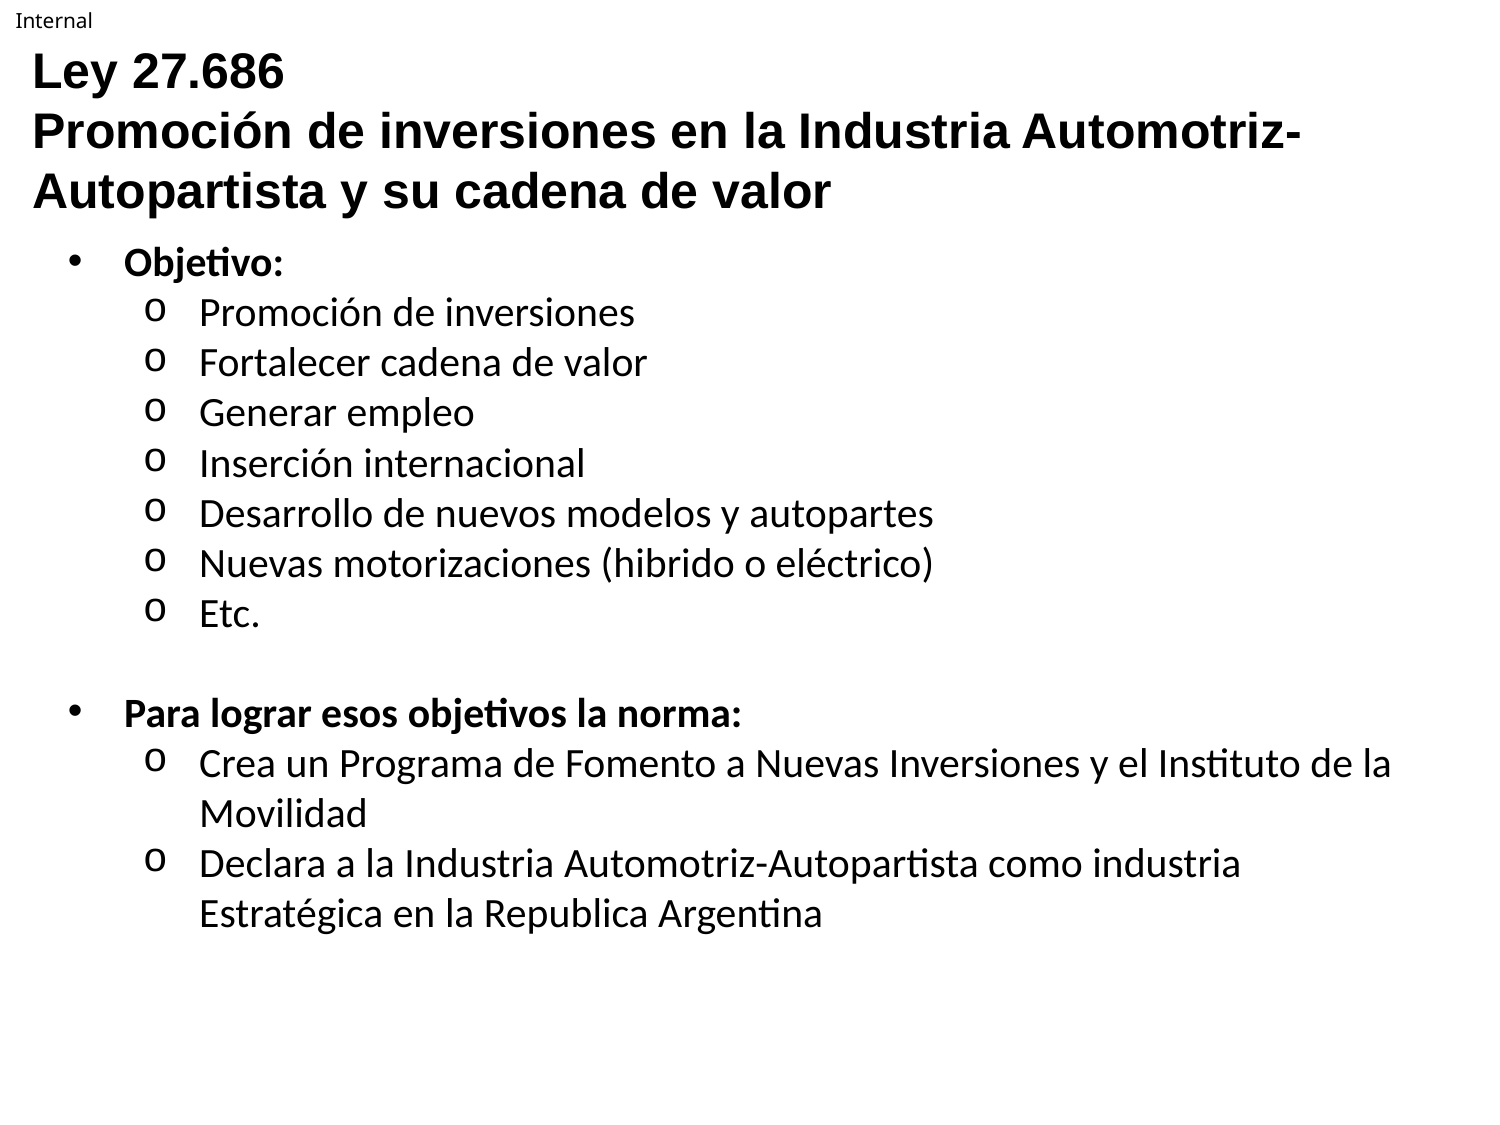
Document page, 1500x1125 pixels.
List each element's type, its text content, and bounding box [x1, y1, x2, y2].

text_box Objetivo: Promoción de inversiones Fortalecer cadena de valor Generar empleo Inserción internacional Desarrollo de nuevos modelos y autopartes Nuevas motorizaciones (hibrido o eléctrico) Etc. Para lograr esos objetivos la norma: Crea un Programa de Fomento a Nuevas Inversiones y el Instituto de la Movilidad Declara a la Industria Automotriz-Autopartista como industria Estratégica en la Republica Argentina [53, 227, 1436, 993]
text_box Ley 27.686 Promoción de inversiones en la Industria Automotriz-Autopartista y su cadena de valor [17, 30, 1500, 226]
subtitle [17, 227, 1459, 1047]
